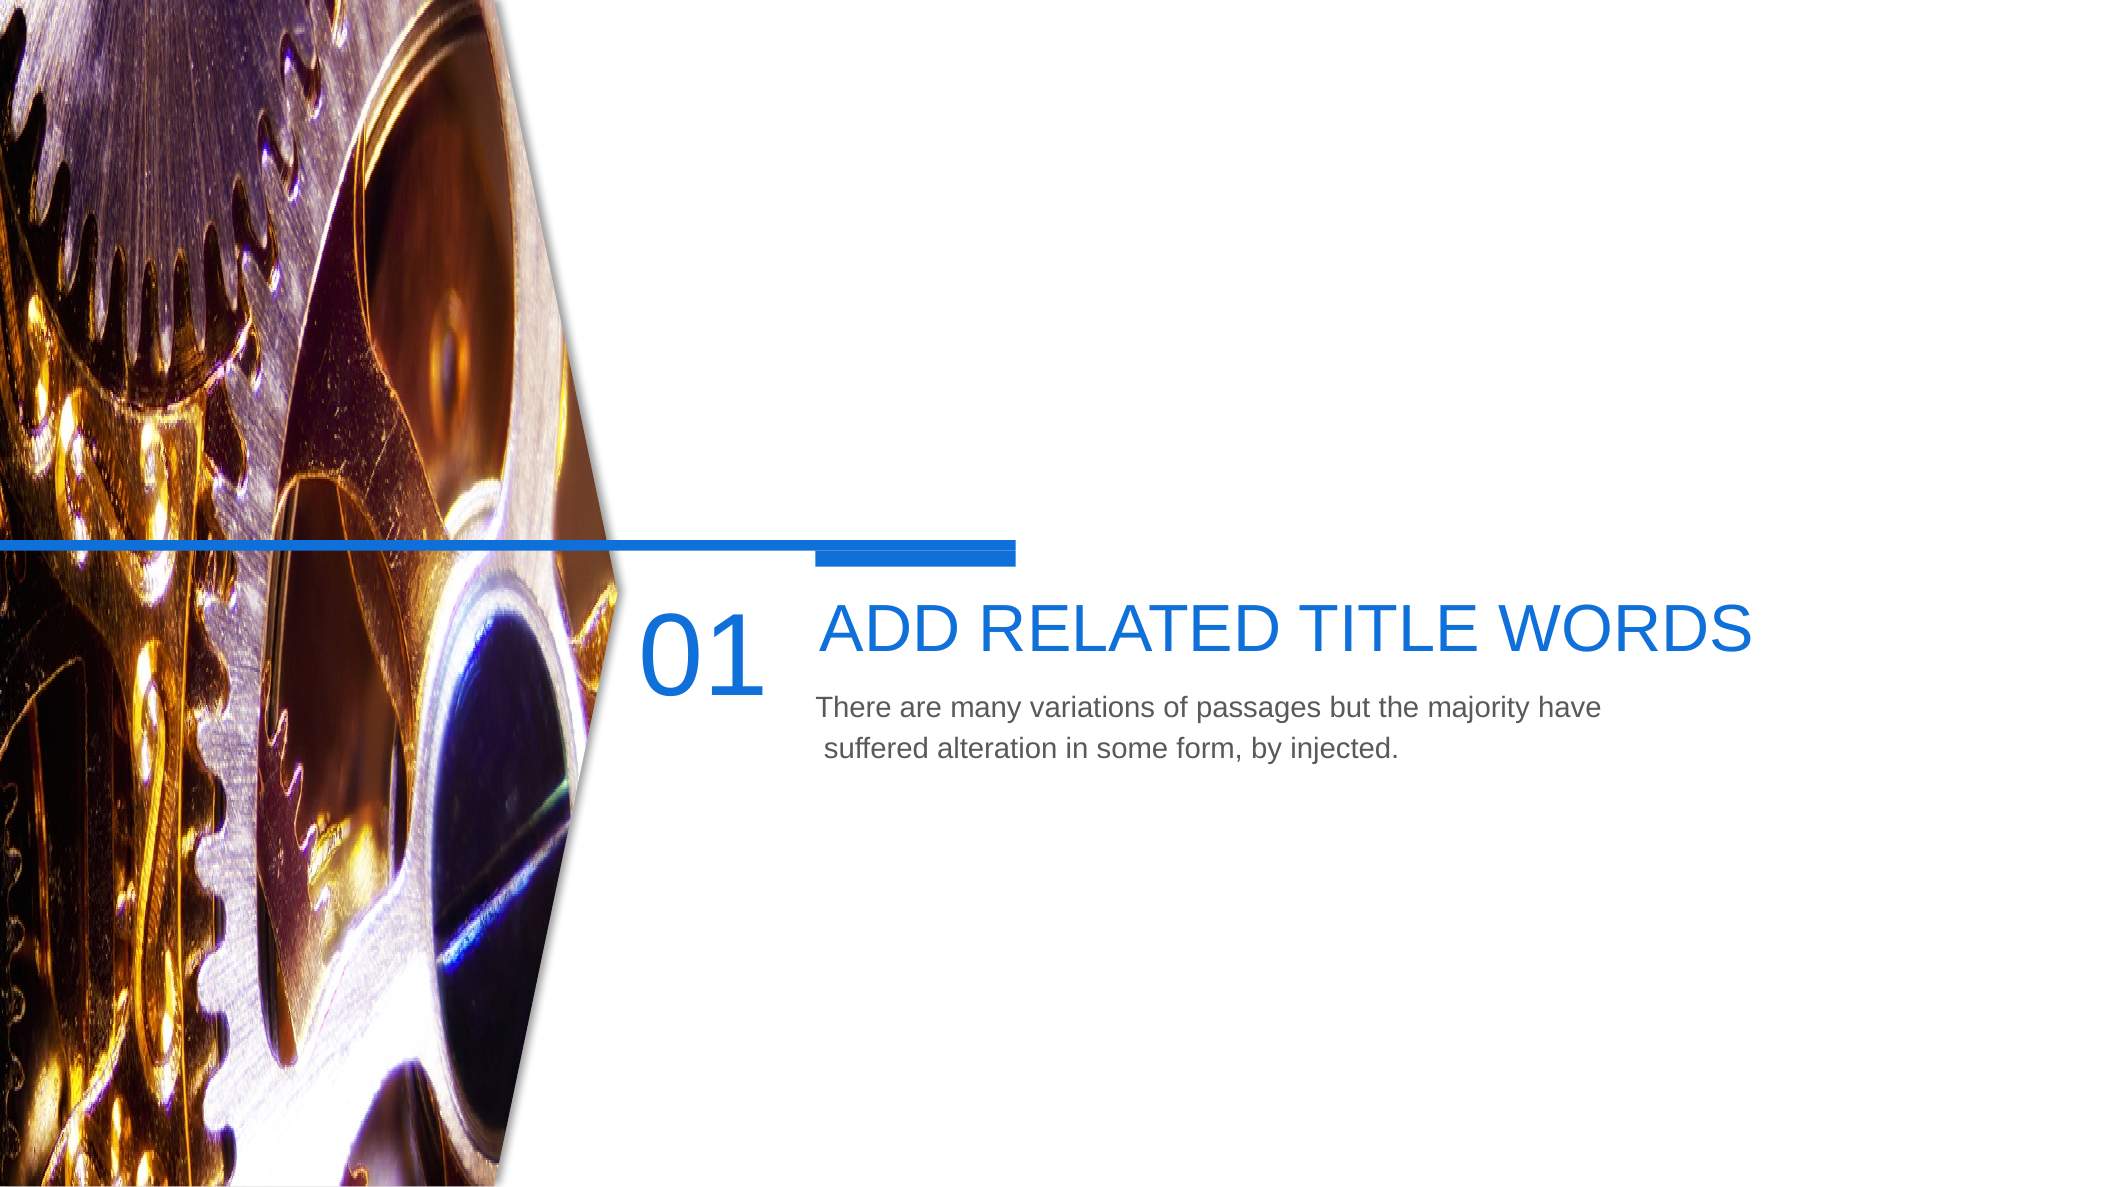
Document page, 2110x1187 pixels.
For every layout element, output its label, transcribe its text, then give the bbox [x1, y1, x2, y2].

text_box [0, 0, 608, 539]
text_box 01 [617, 570, 789, 726]
text_box [0, 567, 617, 1187]
text_box There are many variations of passages but the majority have suffered alteration in some form, by injected. [815, 688, 1610, 765]
text_box ADD RELATED TITLE WORDS [819, 584, 1756, 665]
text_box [0, 539, 1016, 567]
